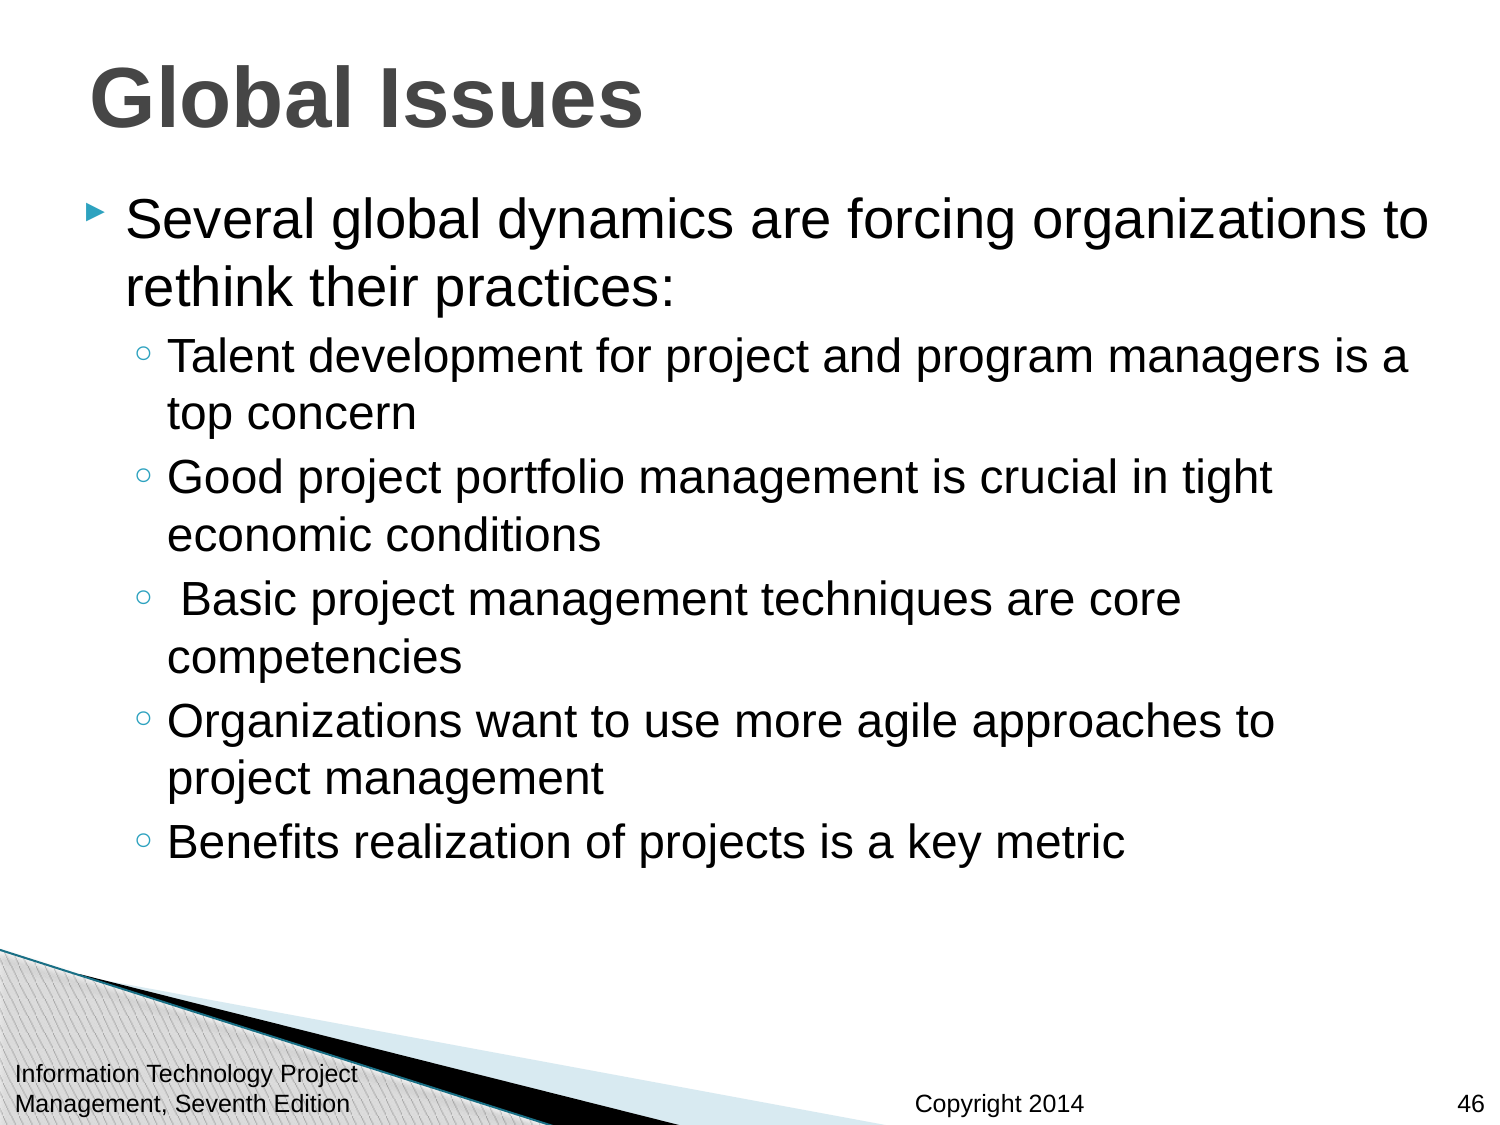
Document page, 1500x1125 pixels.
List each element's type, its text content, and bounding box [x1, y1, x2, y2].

title Global Issues [75, 0, 1425, 188]
footer Information Technology Project Management, Seventh Edition [0, 1065, 425, 1125]
slide_number 46 [1408, 1065, 1500, 1125]
list Several global dynamics are forcing organizations to rethink their practices: Talent development for project and program managers is a top concern Good project portfolio management is crucial in tight economic conditions Basic project management techniques are core competencies Organizations want to use more agile approaches to project management Benefits realization of projects is a key metric [49, 174, 1451, 1038]
